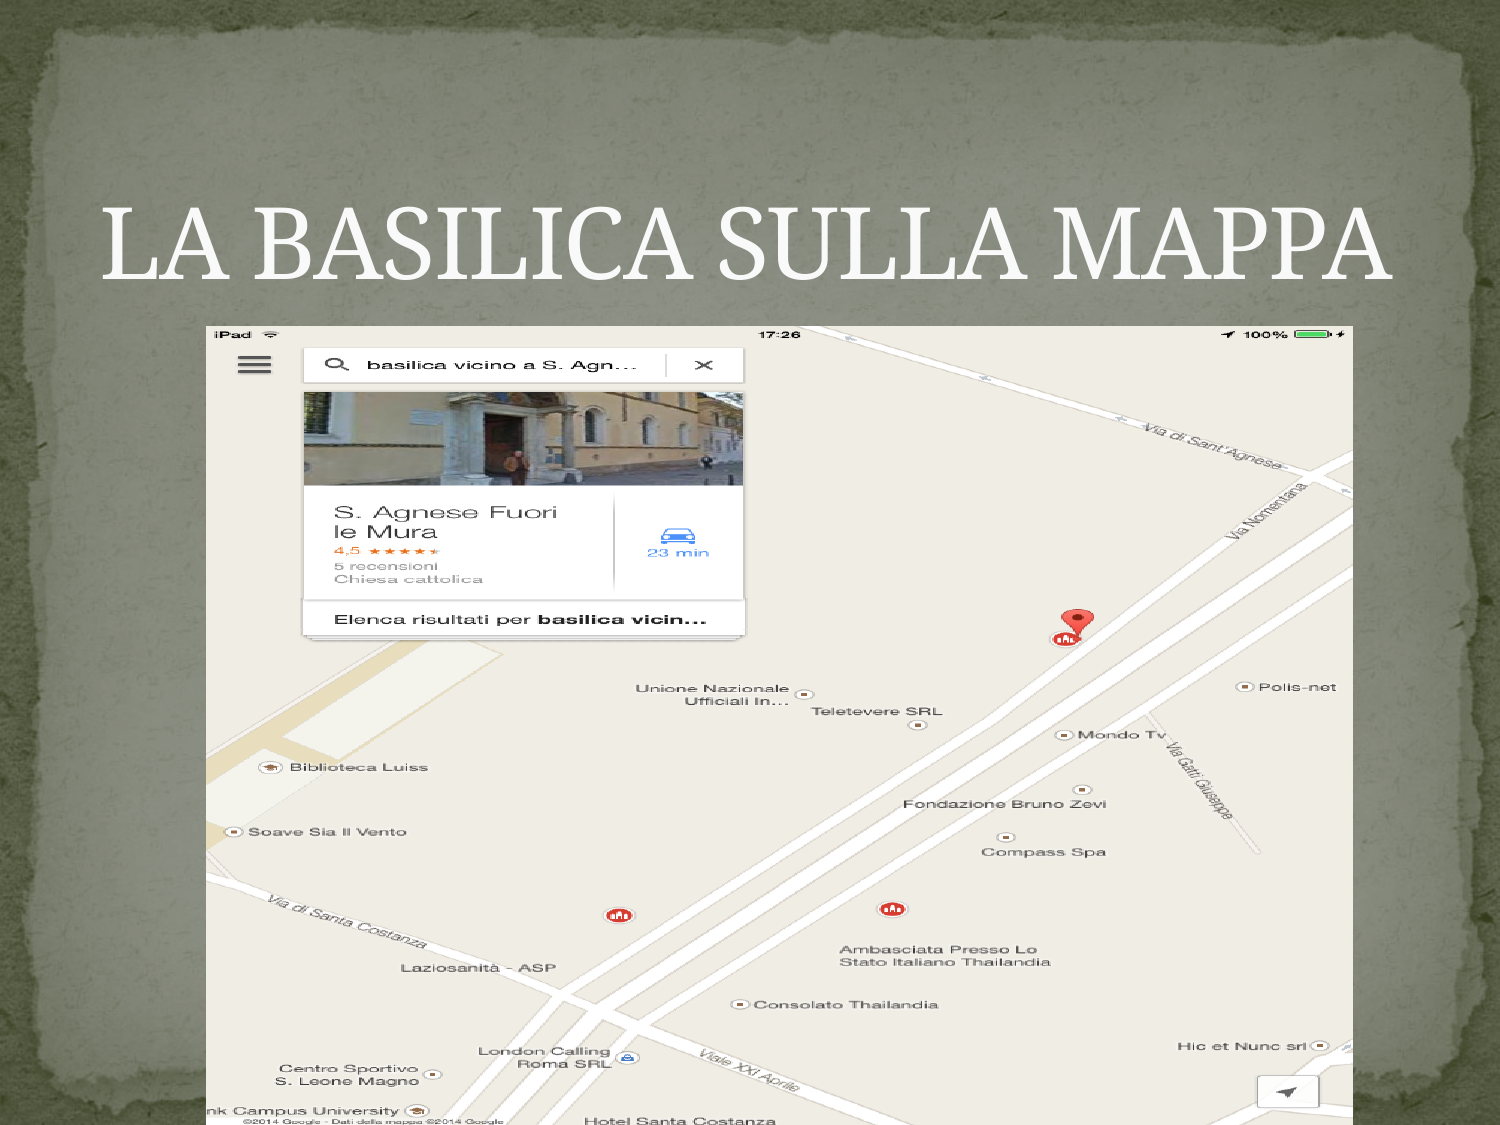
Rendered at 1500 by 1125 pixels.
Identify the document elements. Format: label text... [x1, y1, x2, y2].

title LA BASILICA SULLA MAPPA [64, 101, 1428, 427]
picture [206, 326, 1353, 1125]
